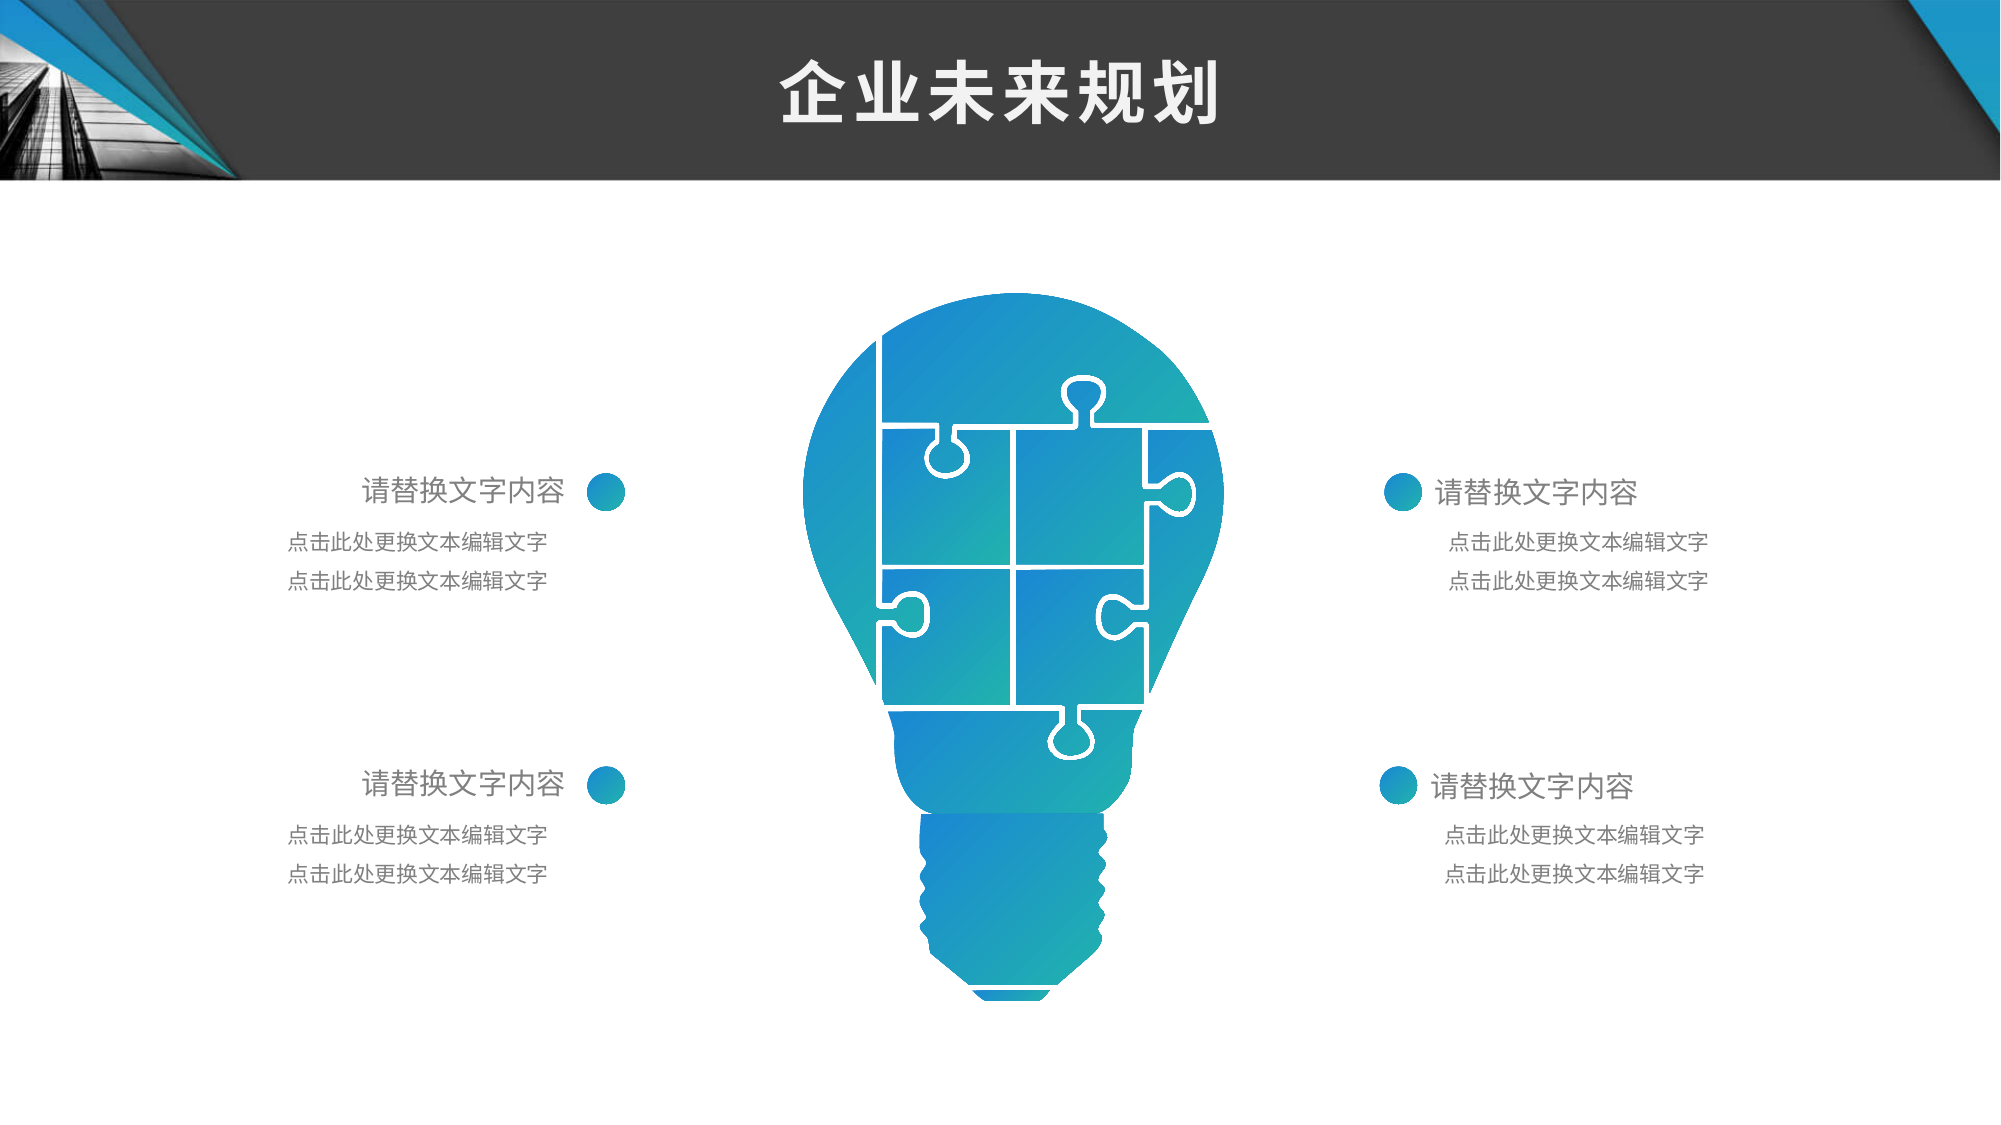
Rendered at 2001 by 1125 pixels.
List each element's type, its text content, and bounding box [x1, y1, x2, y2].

text_box [587, 473, 625, 511]
picture [0, 0, 2001, 1125]
text_box [587, 766, 625, 805]
text_box 点击此处更换文本编辑文字 点击此处更换文本编辑文字 [1428, 808, 1722, 899]
text_box 点击此处更换文本编辑文字 点击此处更换文本编辑文字 [1432, 515, 1727, 606]
text_box 点击此处更换文本编辑文字 点击此处更换文本编辑文字 [267, 515, 569, 606]
text_box 请替换文字内容 [341, 759, 570, 800]
text_box 请替换文字内容 [1426, 759, 1662, 805]
text_box [1384, 473, 1422, 511]
text_box 请替换文字内容 [340, 466, 570, 506]
text_box 点击此处更换文本编辑文字 点击此处更换文本编辑文字 [267, 808, 570, 899]
text_box [1379, 766, 1418, 805]
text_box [778, 293, 1224, 1001]
text_box 企业未来规划 [714, 49, 1286, 133]
text_box 请替换文字内容 [1431, 466, 1666, 511]
